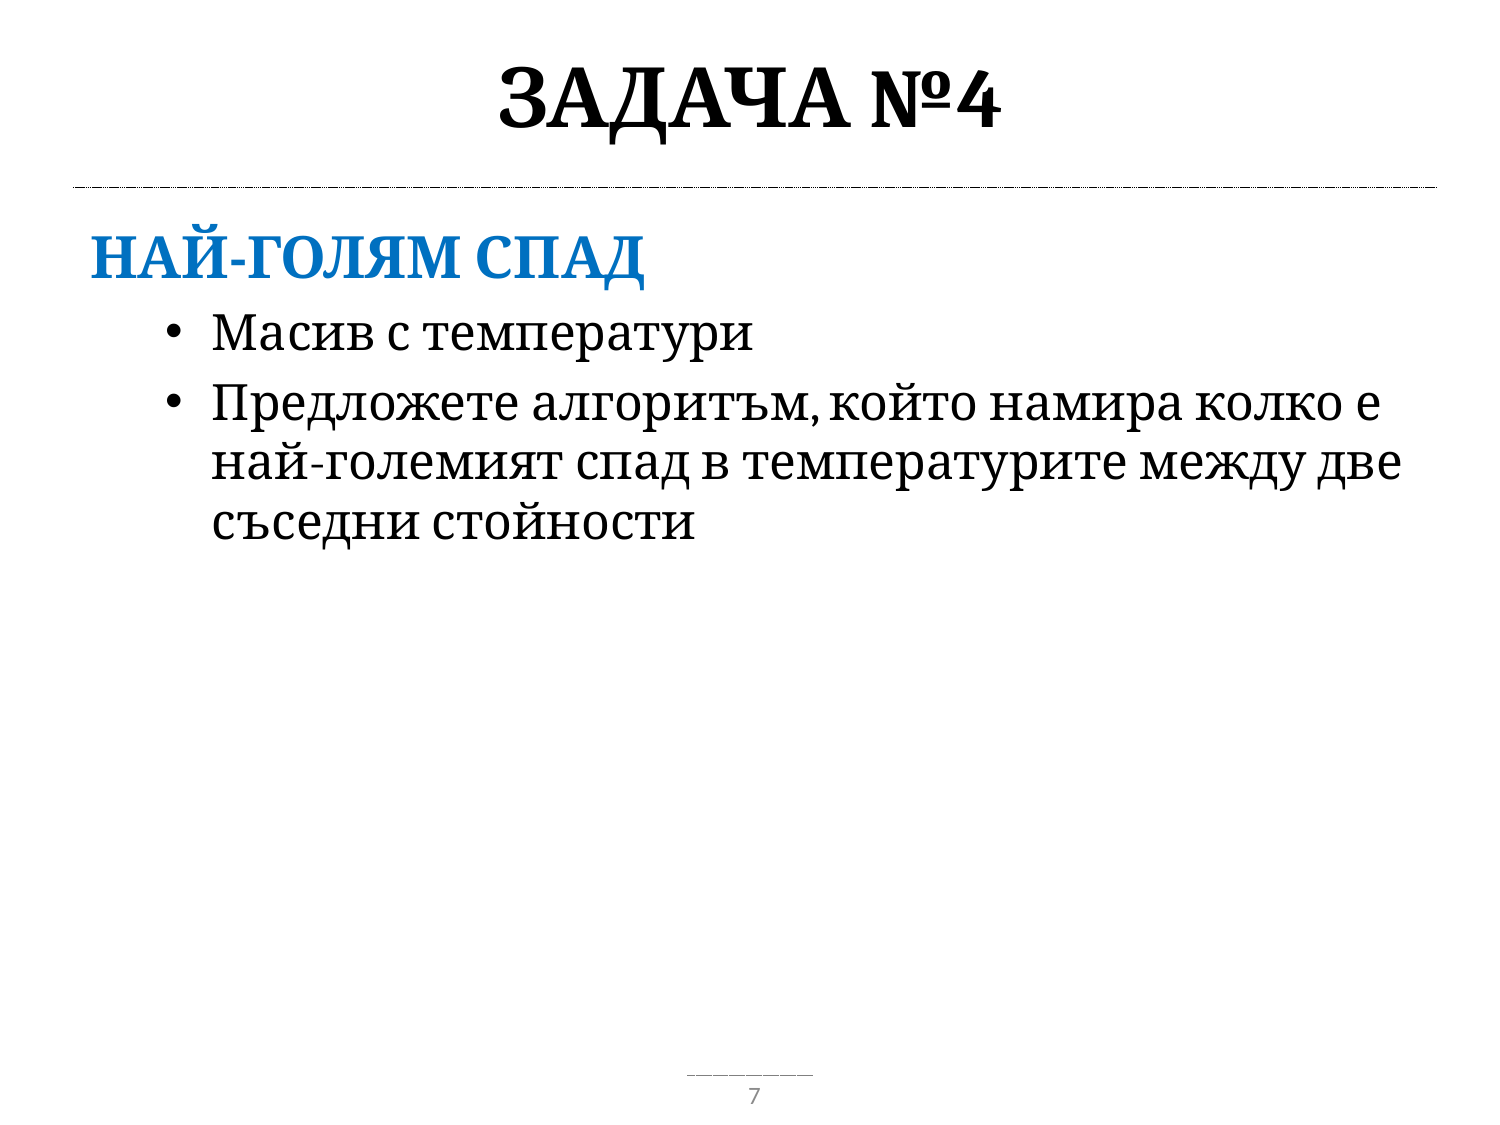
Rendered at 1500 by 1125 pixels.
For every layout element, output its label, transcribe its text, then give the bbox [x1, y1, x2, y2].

slide_number 7 [579, 1065, 930, 1125]
title Задача №4 [0, 0, 1500, 188]
